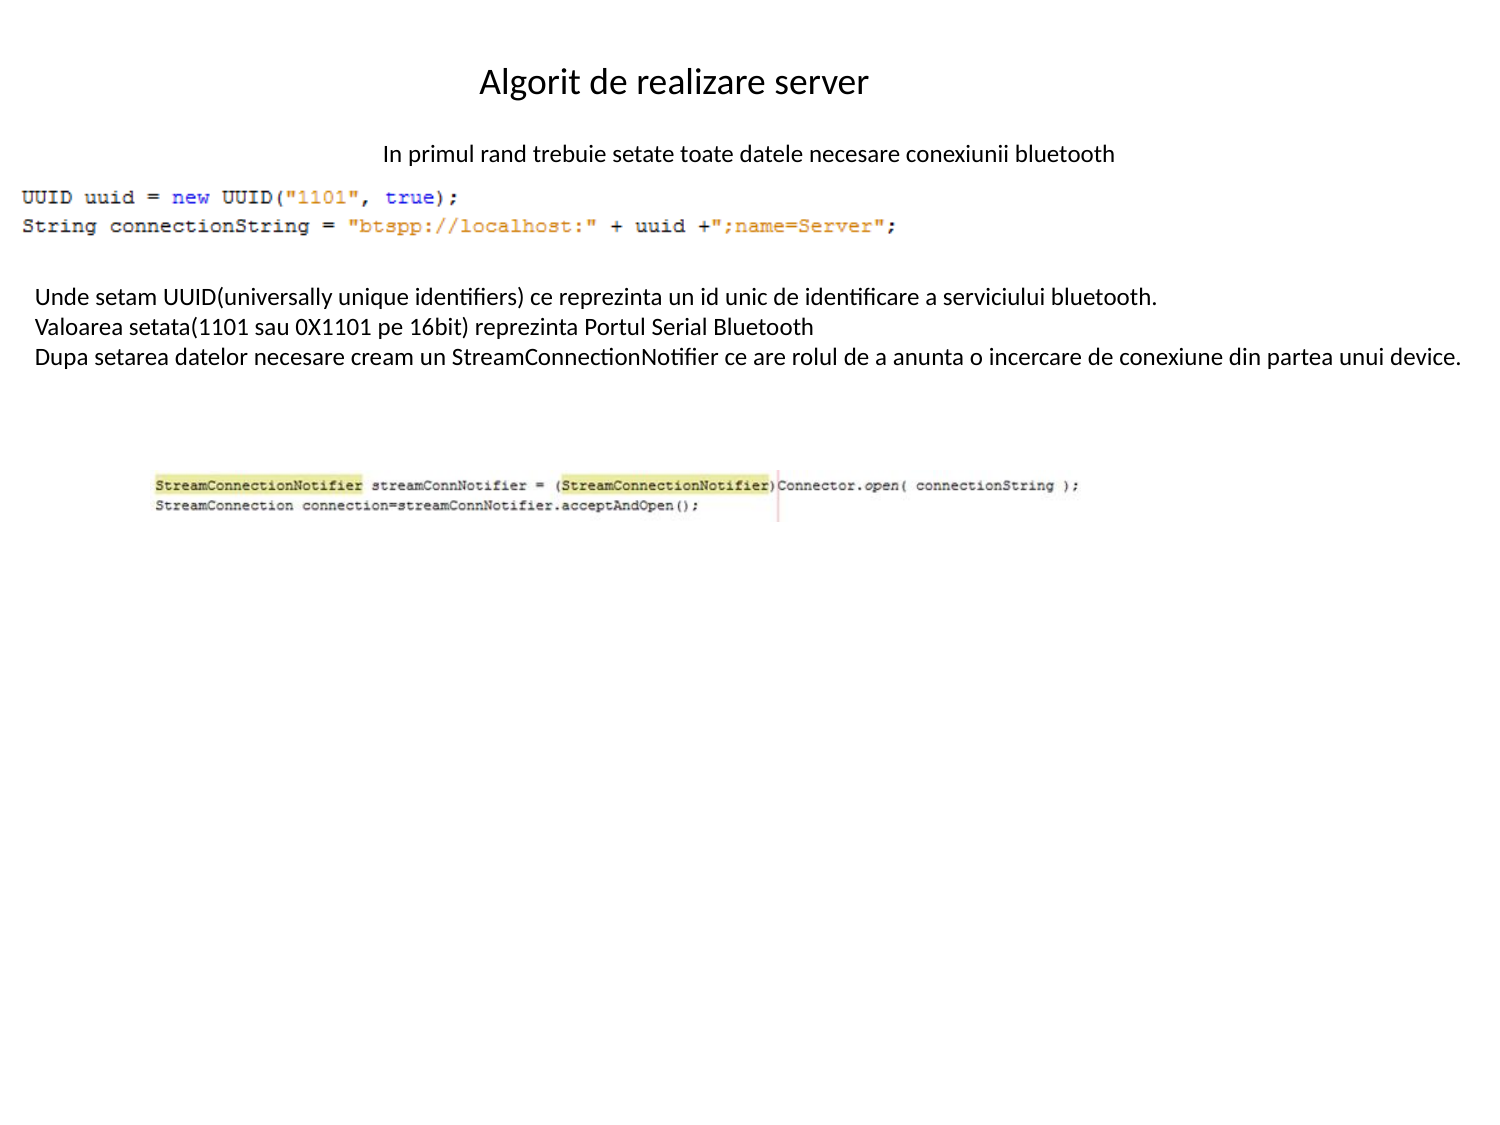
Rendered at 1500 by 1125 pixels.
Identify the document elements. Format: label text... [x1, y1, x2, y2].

text_box In primul rand trebuie setate toate datele necesare conexiunii bluetooth [367, 129, 1133, 220]
picture [19, 180, 914, 245]
text_box Unde setam UUID(universally unique identifiers) ce reprezinta un id unic de identificare a serviciului bluetooth. Valoarea setata(1101 sau 0X1101 pe 16bit) reprezinta Portul Serial Bluetooth Dupa setarea datelor necesare cream un StreamConnectionNotifier ce are rolul de a anunta o incercare de conexiune din partea unui device. [19, 272, 1481, 378]
text_box Algorit de realizare server [464, 49, 1002, 129]
picture [149, 469, 1091, 522]
